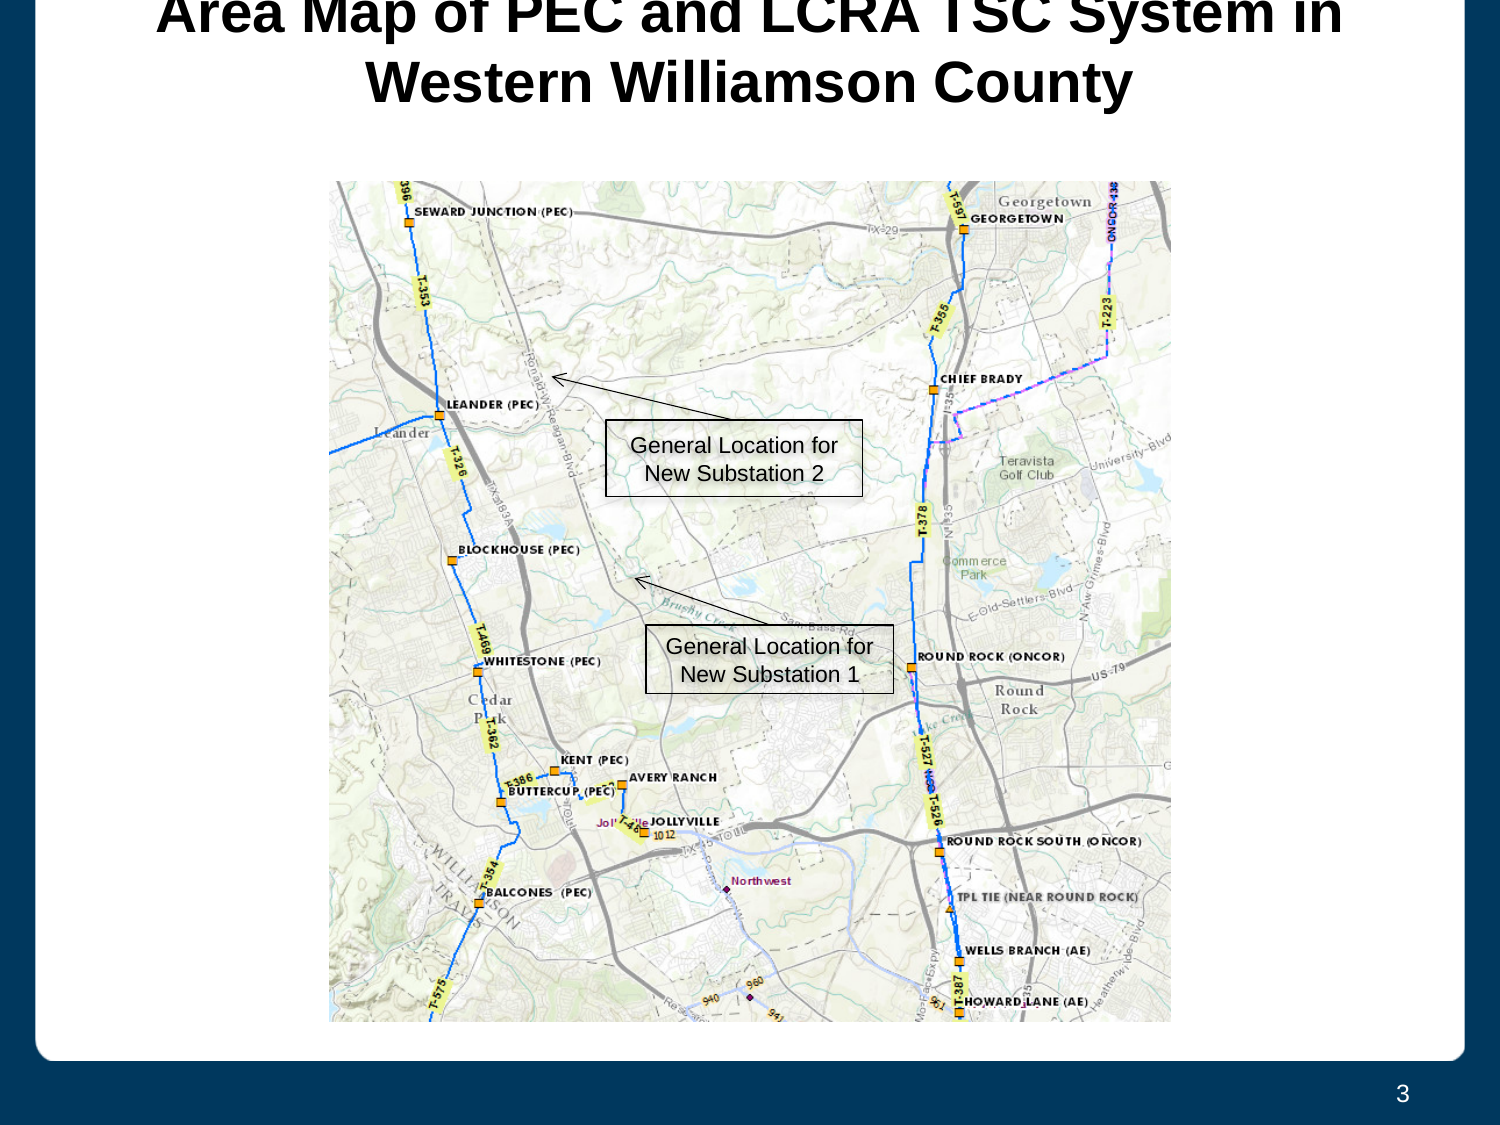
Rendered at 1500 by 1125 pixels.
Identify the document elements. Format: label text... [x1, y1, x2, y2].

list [329, 181, 1171, 1022]
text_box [551, 376, 894, 694]
slide_number 3 [1074, 1062, 1425, 1123]
title Area Map of PEC and LCRA TSC System in Western Williamson County [75, 0, 1425, 105]
